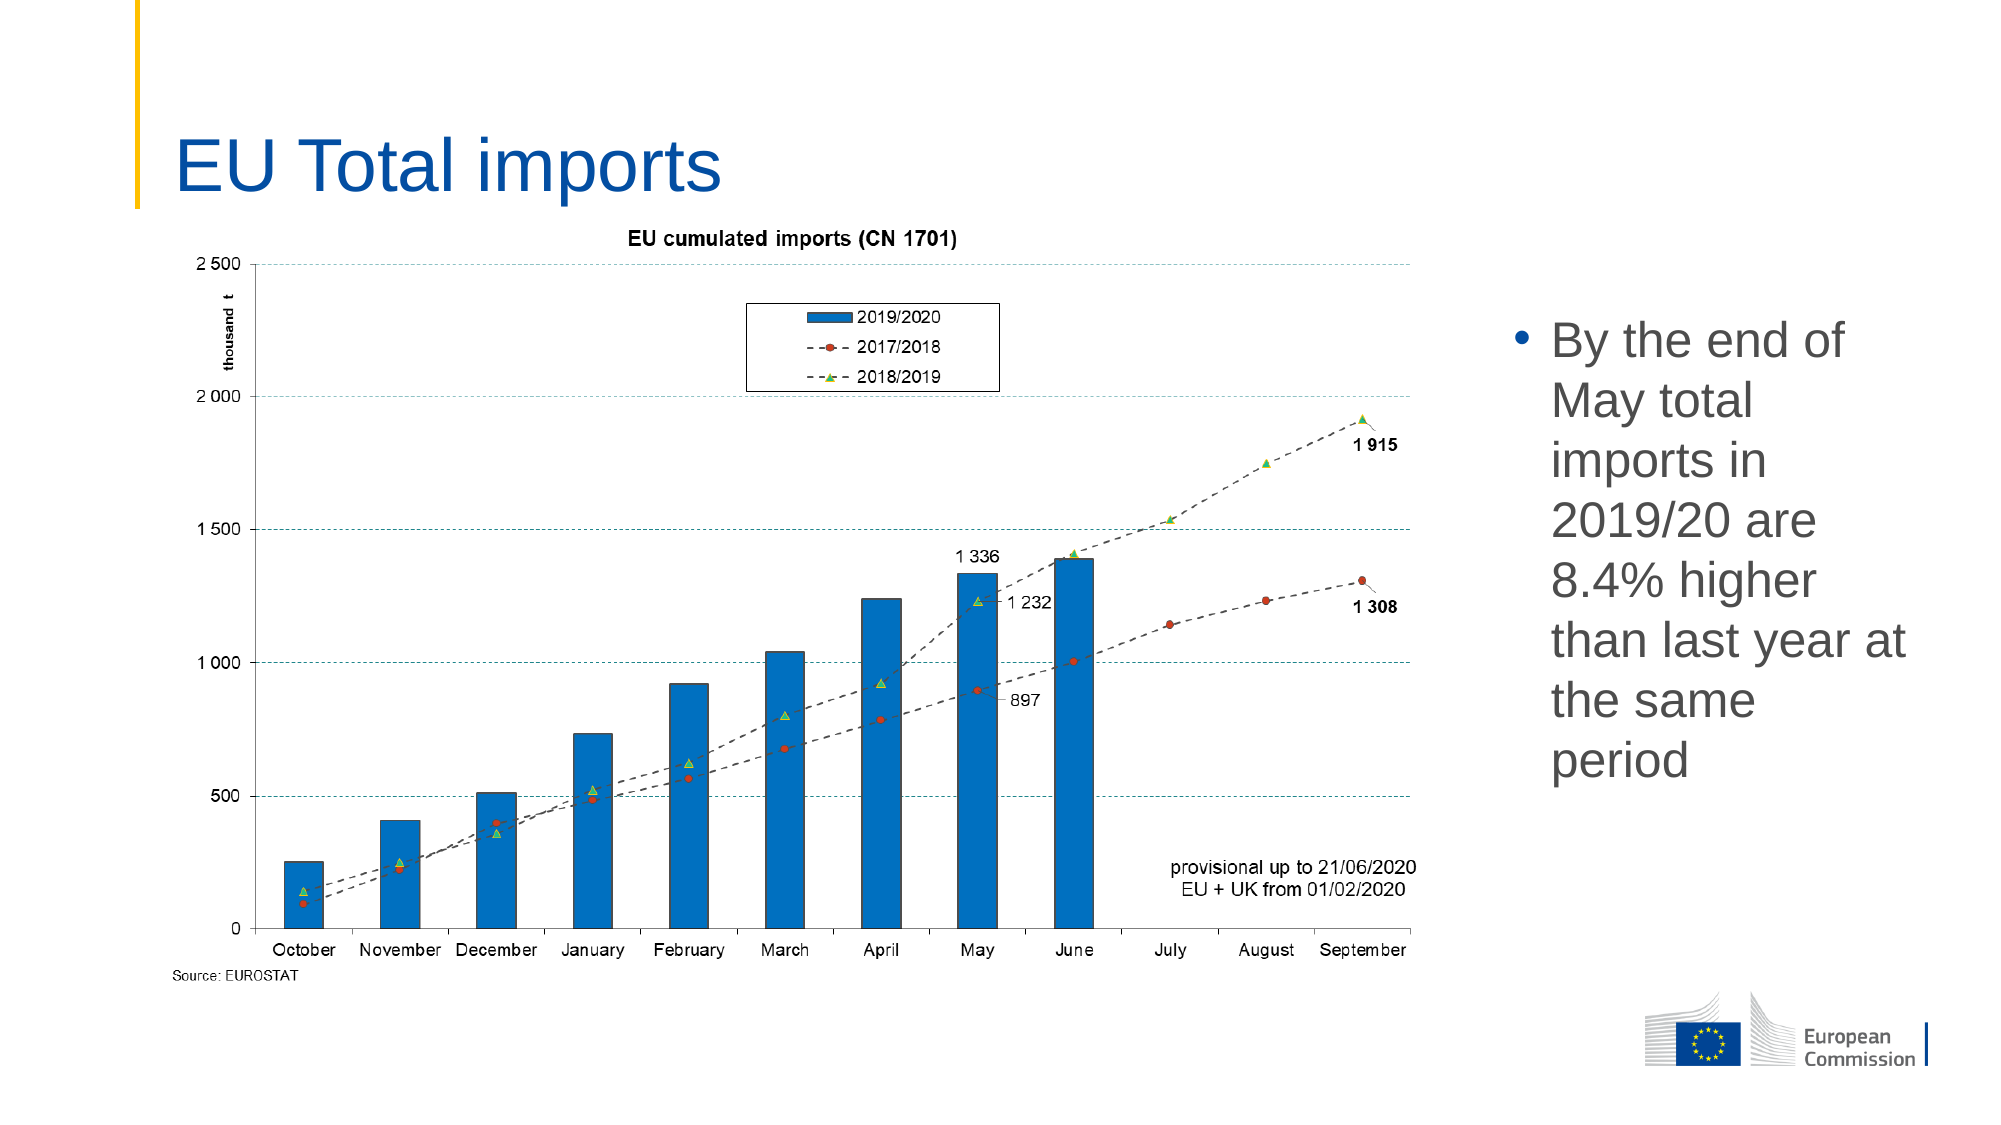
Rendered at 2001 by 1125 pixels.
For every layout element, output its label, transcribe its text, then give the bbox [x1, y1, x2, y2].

title EU Total imports [159, 79, 1885, 208]
picture [1645, 991, 1928, 1066]
list By the end of May total imports in 2019/20 are 8.4% higher than last year at the same period [1498, 299, 1925, 917]
picture [159, 207, 1445, 992]
